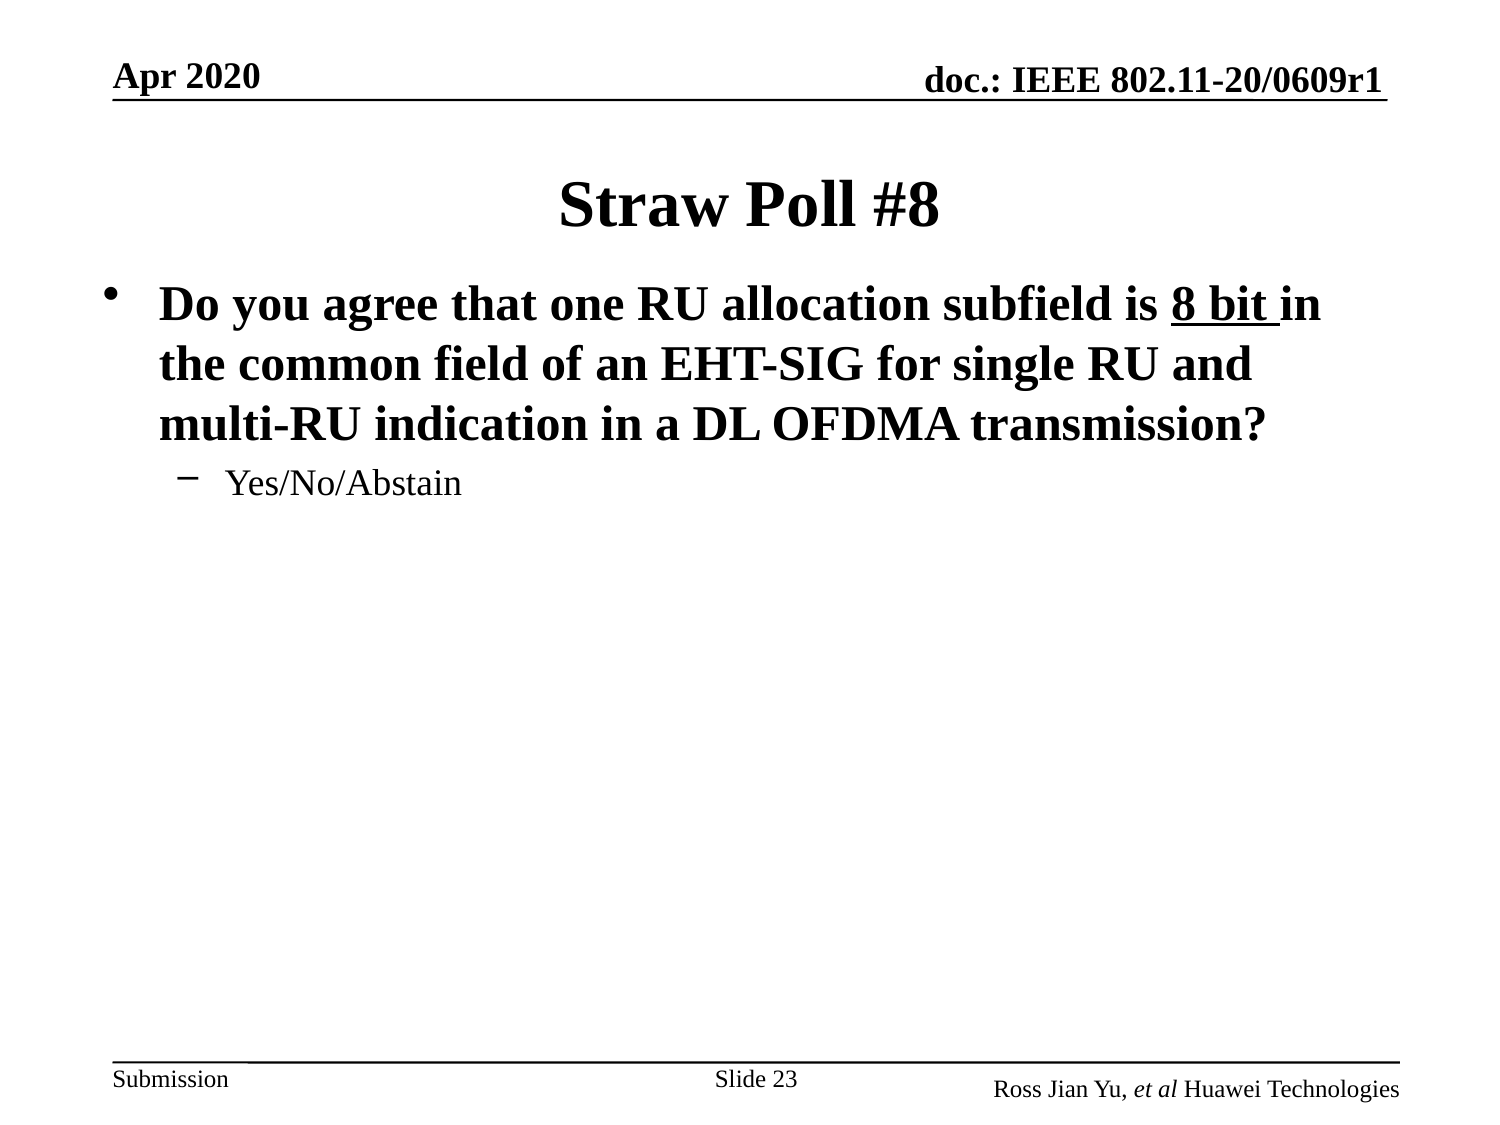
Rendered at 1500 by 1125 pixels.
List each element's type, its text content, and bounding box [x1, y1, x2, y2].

slide_number Slide 23 [712, 1061, 800, 1093]
title Straw Poll #8 [112, 112, 1388, 288]
list Do you agree that one RU allocation subfield is 8 bit in the common field of an EHT-SIG for single RU and multi-RU indication in a DL OFDMA transmission? Yes/No/Abstain [87, 262, 1388, 938]
